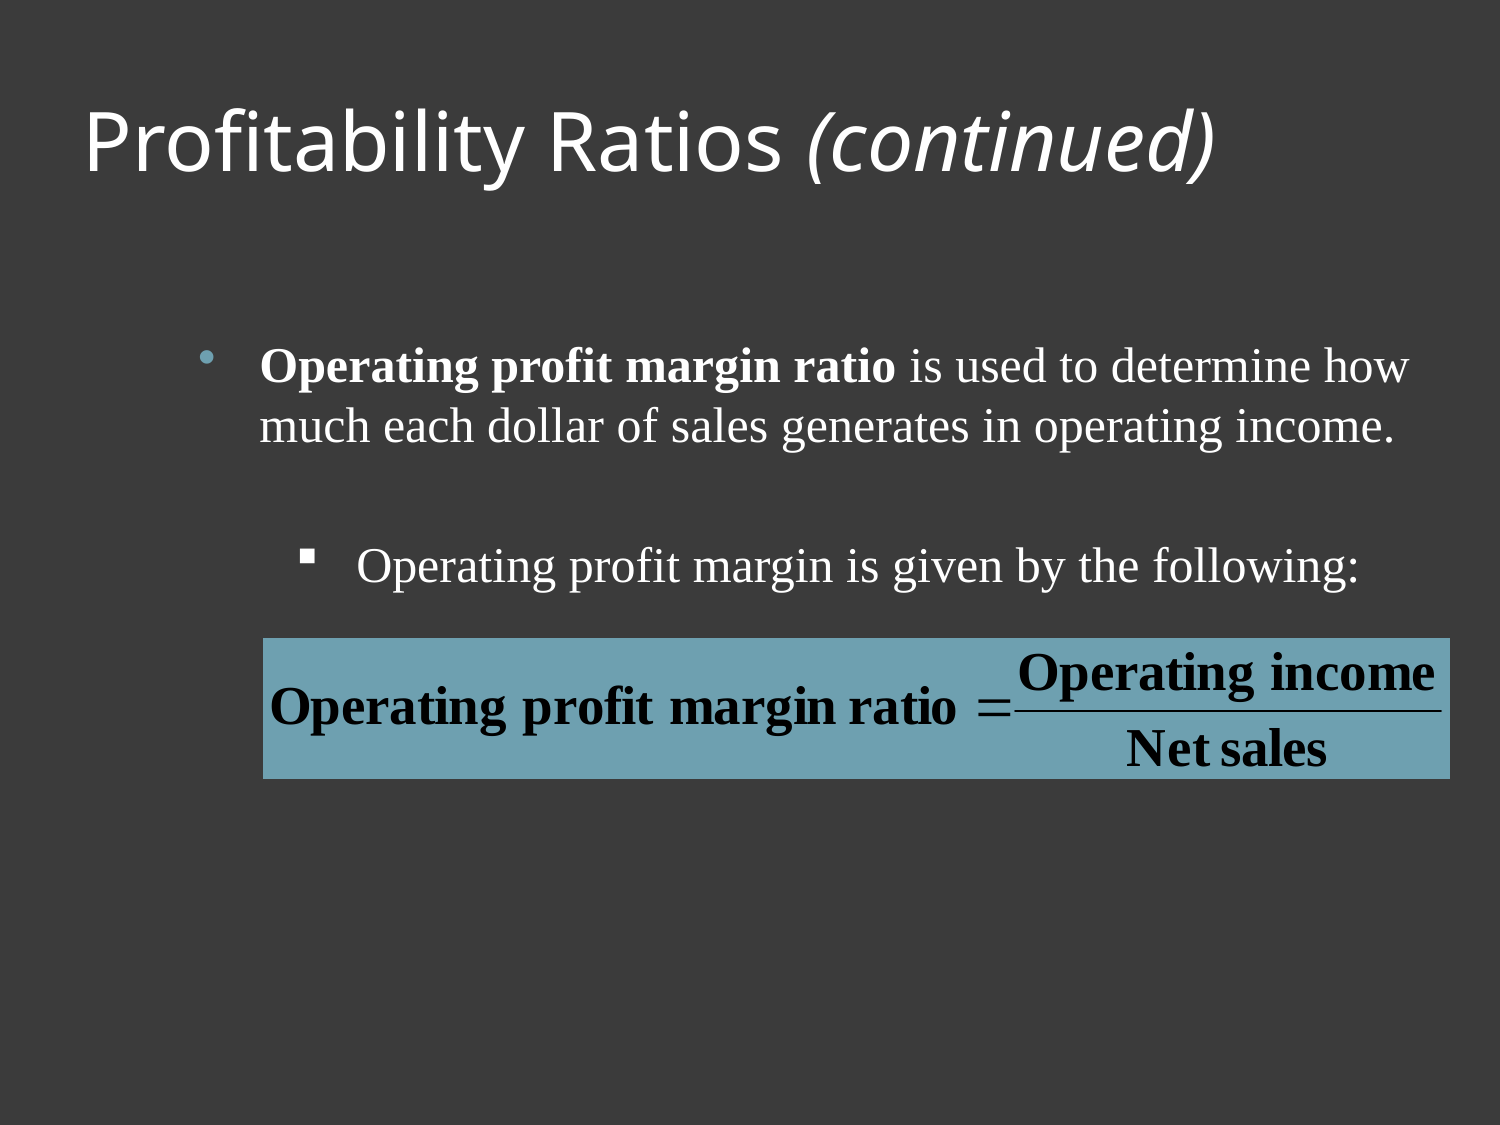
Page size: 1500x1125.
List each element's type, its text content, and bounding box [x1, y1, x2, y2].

title Profitability Ratios (continued) [75, 45, 1300, 233]
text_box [187, 524, 1471, 780]
list Operating profit margin ratio is used to determine how much each dollar of sales generates in operating income. [179, 324, 1455, 500]
